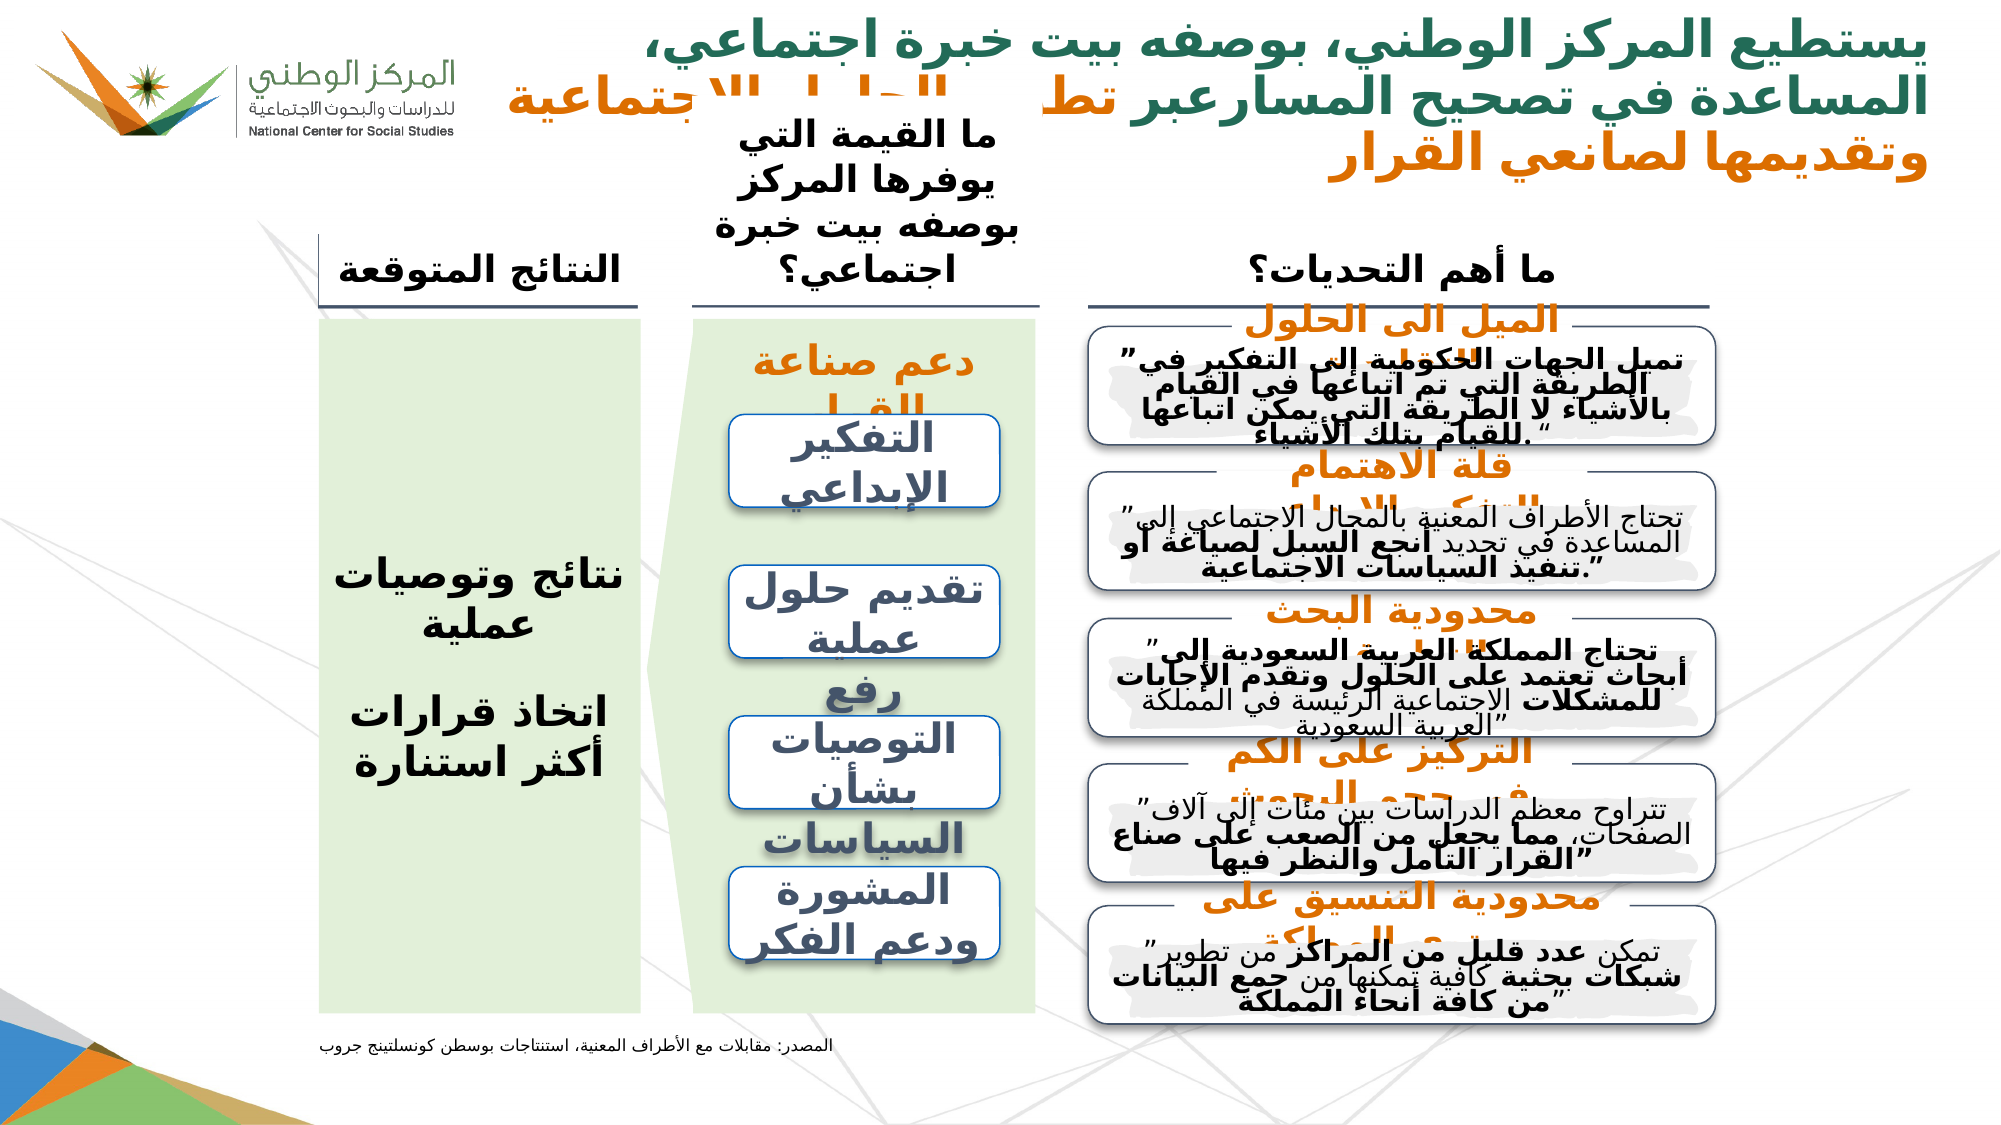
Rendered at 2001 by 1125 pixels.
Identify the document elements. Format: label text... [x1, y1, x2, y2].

picture [0, 0, 2001, 1125]
title يستطيع المركز الوطني، بوصفه بيت خبرة اجتماعي، المساعدة في تصحيح المسارعبر تطوير الحلول الاجتماعية وتقديمها لصانعي القرار [431, 40, 1946, 155]
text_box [318, 181, 1722, 1055]
